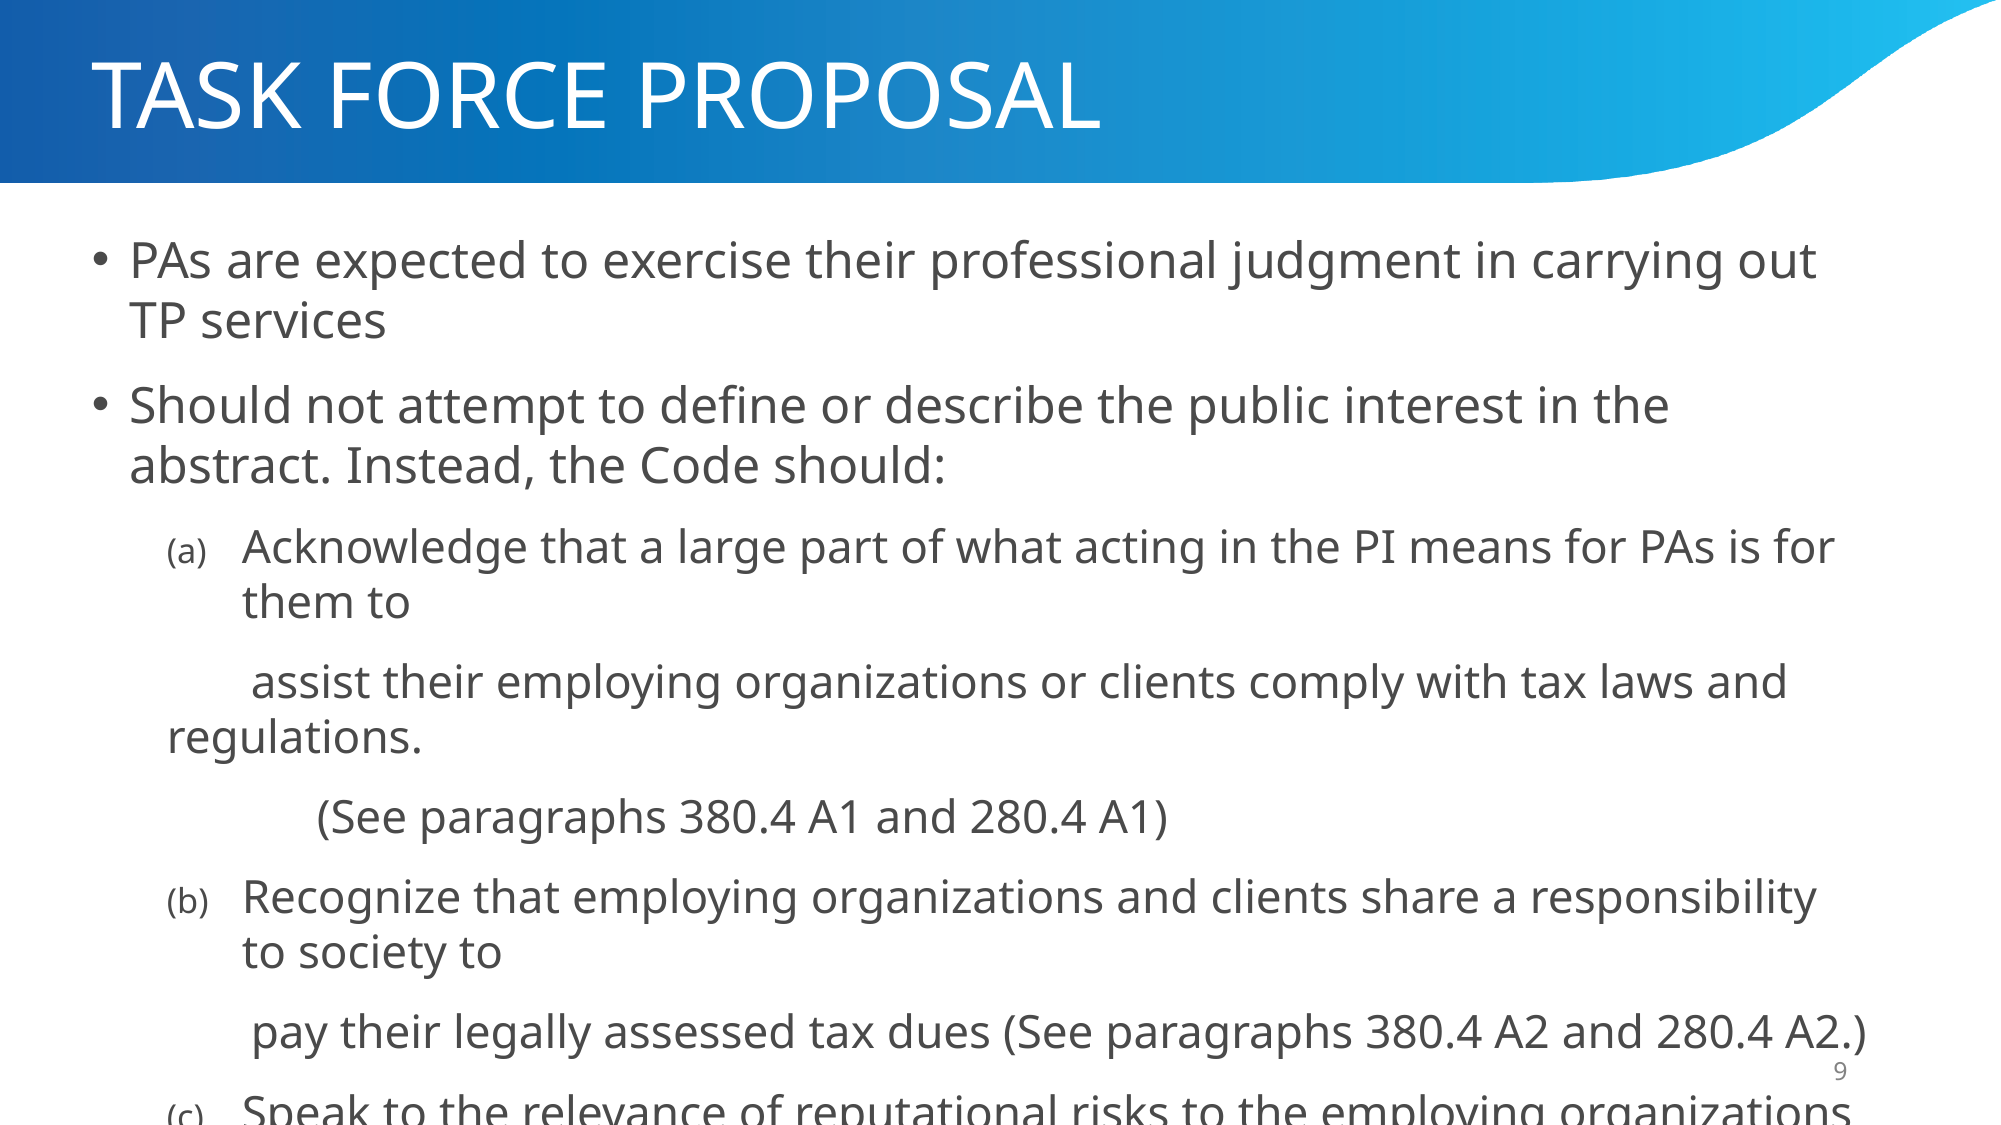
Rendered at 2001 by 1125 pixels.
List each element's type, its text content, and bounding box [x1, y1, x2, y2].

title TASK FORCE PROPOSAL [76, 4, 1780, 180]
list PAs are expected to exercise their professional judgment in carrying out TP services Should not attempt to define or describe the public interest in the abstract. Instead, the Code should: Acknowledge that a large part of what acting in the PI means for PAs is for them to assist their employing organizations or clients comply with tax laws and regulations. (See paragraphs 380.4 A1 and 280.4 A1) Recognize that employing organizations and clients share a responsibility to society to pay their legally assessed tax dues (See paragraphs 380.4 A2 and 280.4 A2.) Speak to the relevance of reputational risks to the employing organizations and clients on the one hand, and to the profession on the other given that reputational damage can have far-reaching consequences to them and their stakeholders [76, 220, 1889, 1002]
slide_number 9 [1412, 1042, 1863, 1103]
picture [0, 0, 2000, 183]
